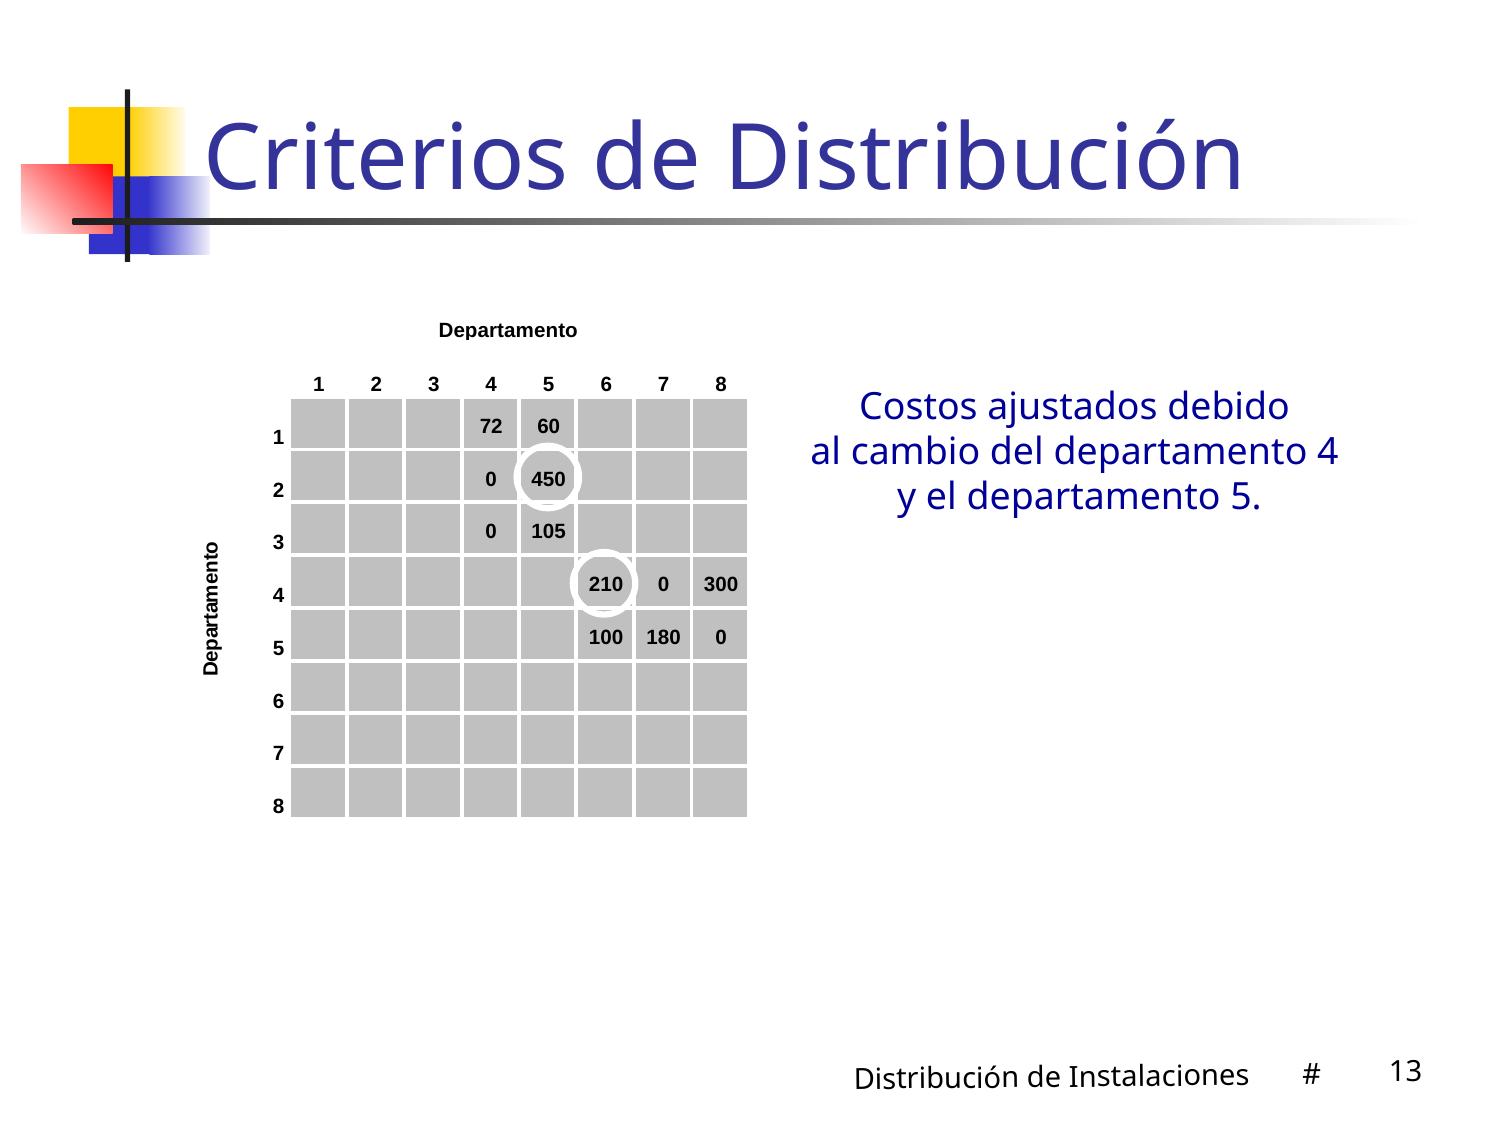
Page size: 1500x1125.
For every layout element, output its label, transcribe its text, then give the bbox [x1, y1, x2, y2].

footer Distribución de Instalaciones # [761, 1028, 1414, 1110]
picture [189, 312, 751, 820]
slide_number 13 [1124, 1024, 1438, 1101]
text_box Costos ajustados debido al cambio del departamento 4 y el departamento 5. [795, 374, 1354, 525]
title Criterios de Distribución [188, 27, 1468, 216]
